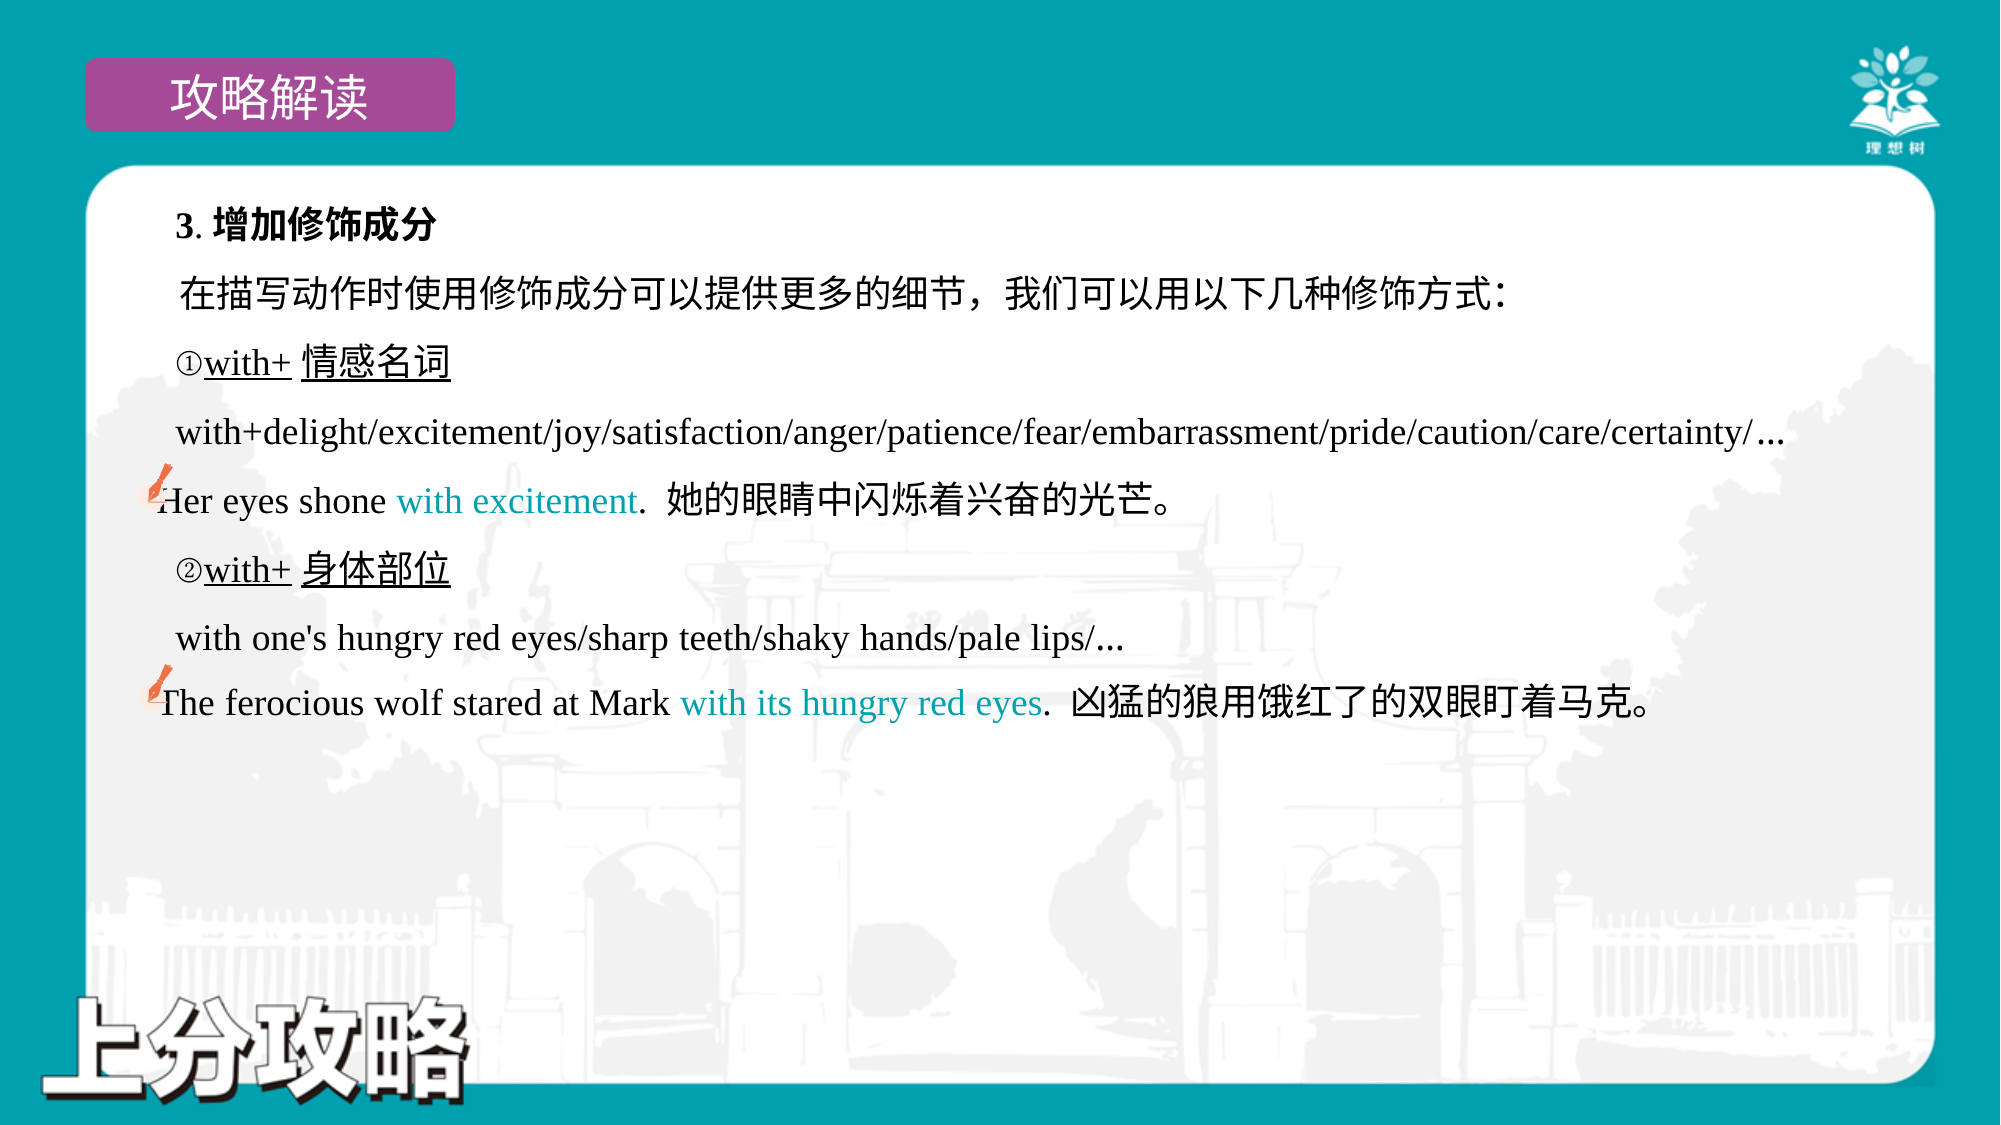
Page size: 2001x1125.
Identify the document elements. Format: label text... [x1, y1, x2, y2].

picture [0, 0, 2000, 1125]
text_box 3.增加修饰成分 在描写动作时使用修饰成分可以提供更多的细节，我们可以用以下几种修饰方式： ①with+情感名词 with+delight/excitement/joy/satisfaction/anger/patience/fear/embarrassment/pride/caution/care/certainty/… Her eyes shone with excitement. 她的眼睛中闪烁着兴奋的光芒。 ②with+身体部位 with one's hungry red eyes/sharp teeth/shaky hands/pale lips/… The ferocious wolf stared at Mark with its hungry red eyes. 凶猛的狼用饿红了的双眼盯着马克。#3.1.2.1.1 [136, 177, 1865, 716]
